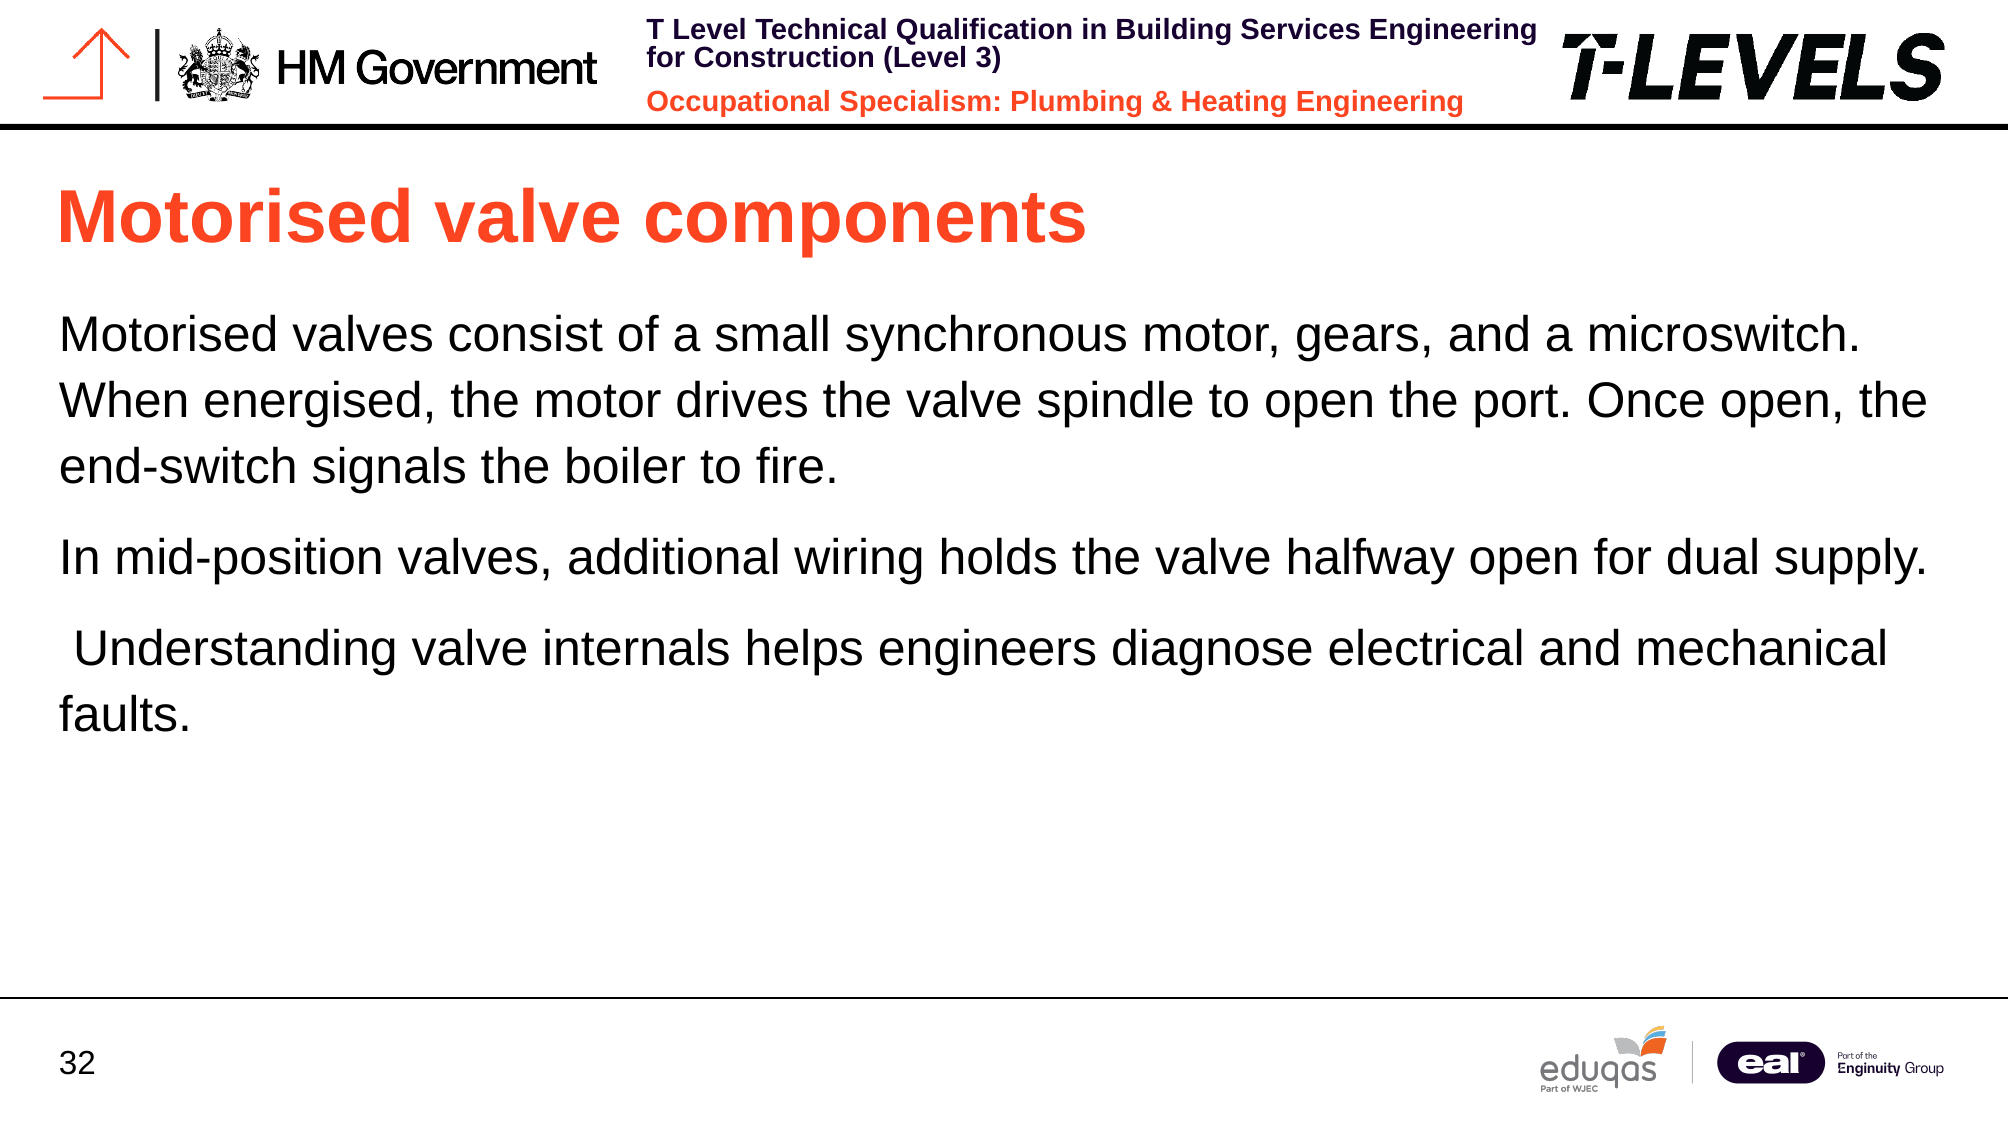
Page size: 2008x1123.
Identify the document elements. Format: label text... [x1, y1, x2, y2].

picture [155, 28, 597, 102]
picture [1543, 25, 1964, 108]
list Motorised valves consist of a small synchronous motor, gears, and a microswitch. When energised, the motor drives the valve spindle to open the port. Once open, the end-switch signals the boiler to fire. In mid-position valves, additional wiring holds the valve halfway open for dual supply. Understanding valve internals helps engineers diagnose electrical and mechanical faults. [59, 295, 1949, 975]
title Motorised valve components [41, 111, 1949, 314]
picture [38, 27, 136, 100]
picture [1535, 1021, 1949, 1097]
